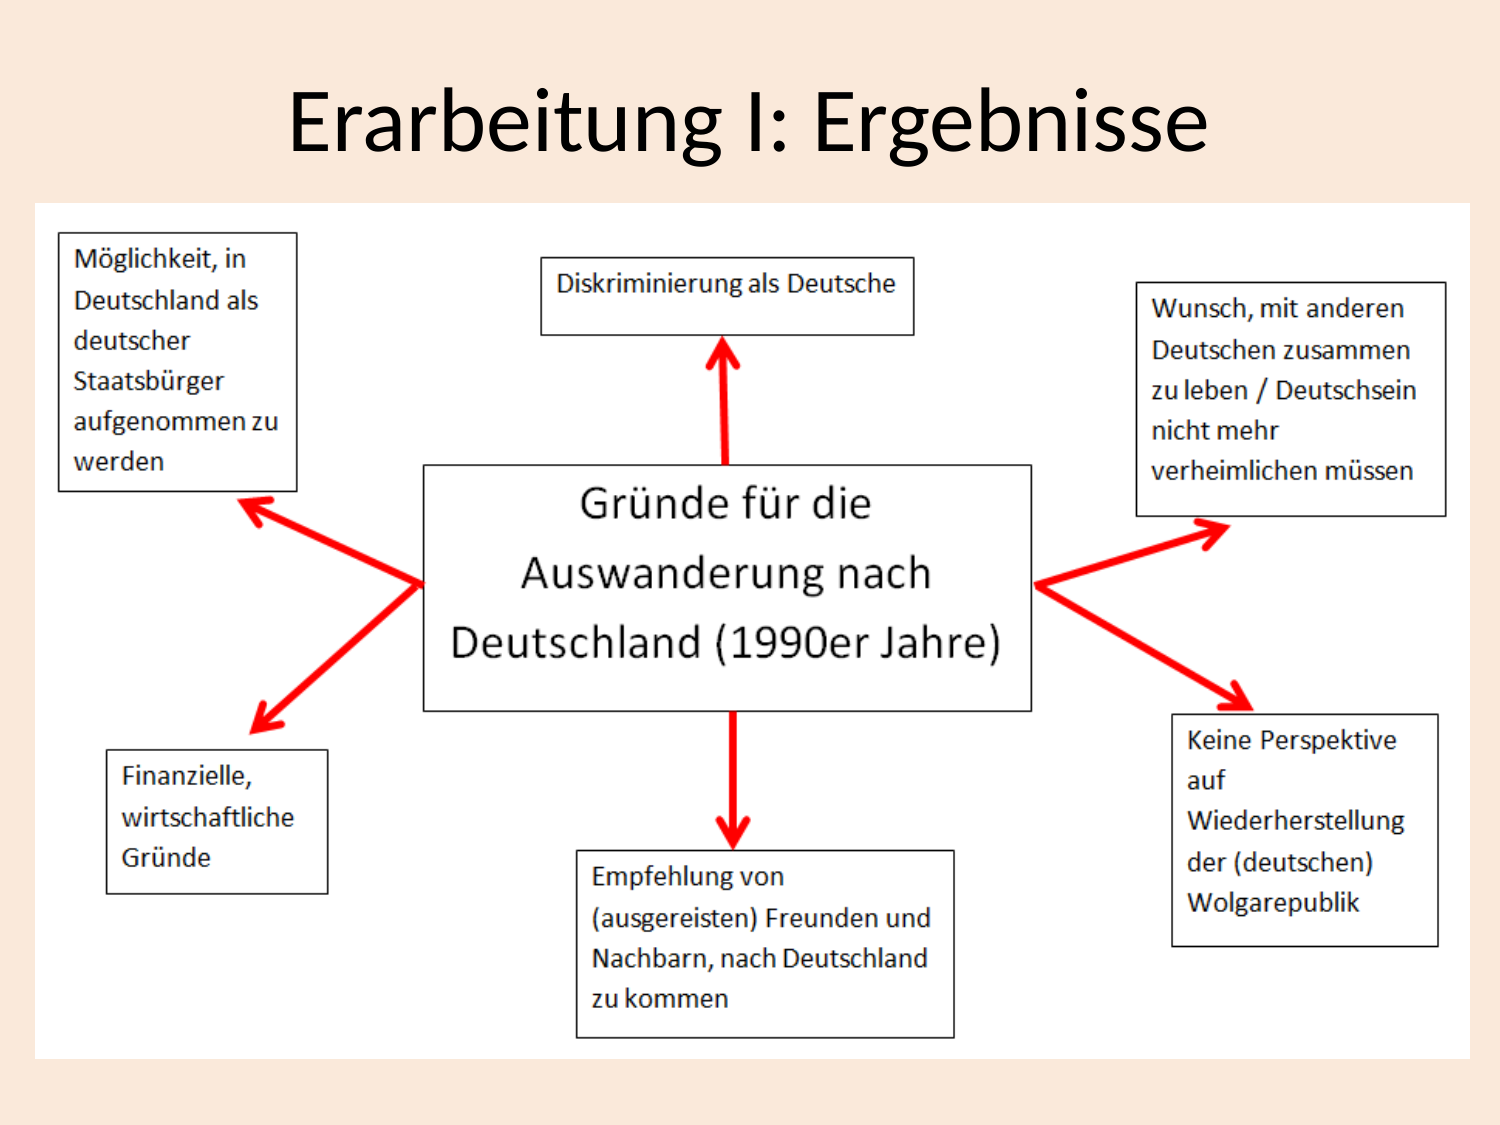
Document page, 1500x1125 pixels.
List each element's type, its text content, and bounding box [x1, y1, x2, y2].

title Erarbeitung I: Ergebnisse [75, 45, 1425, 185]
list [35, 203, 1471, 1059]
